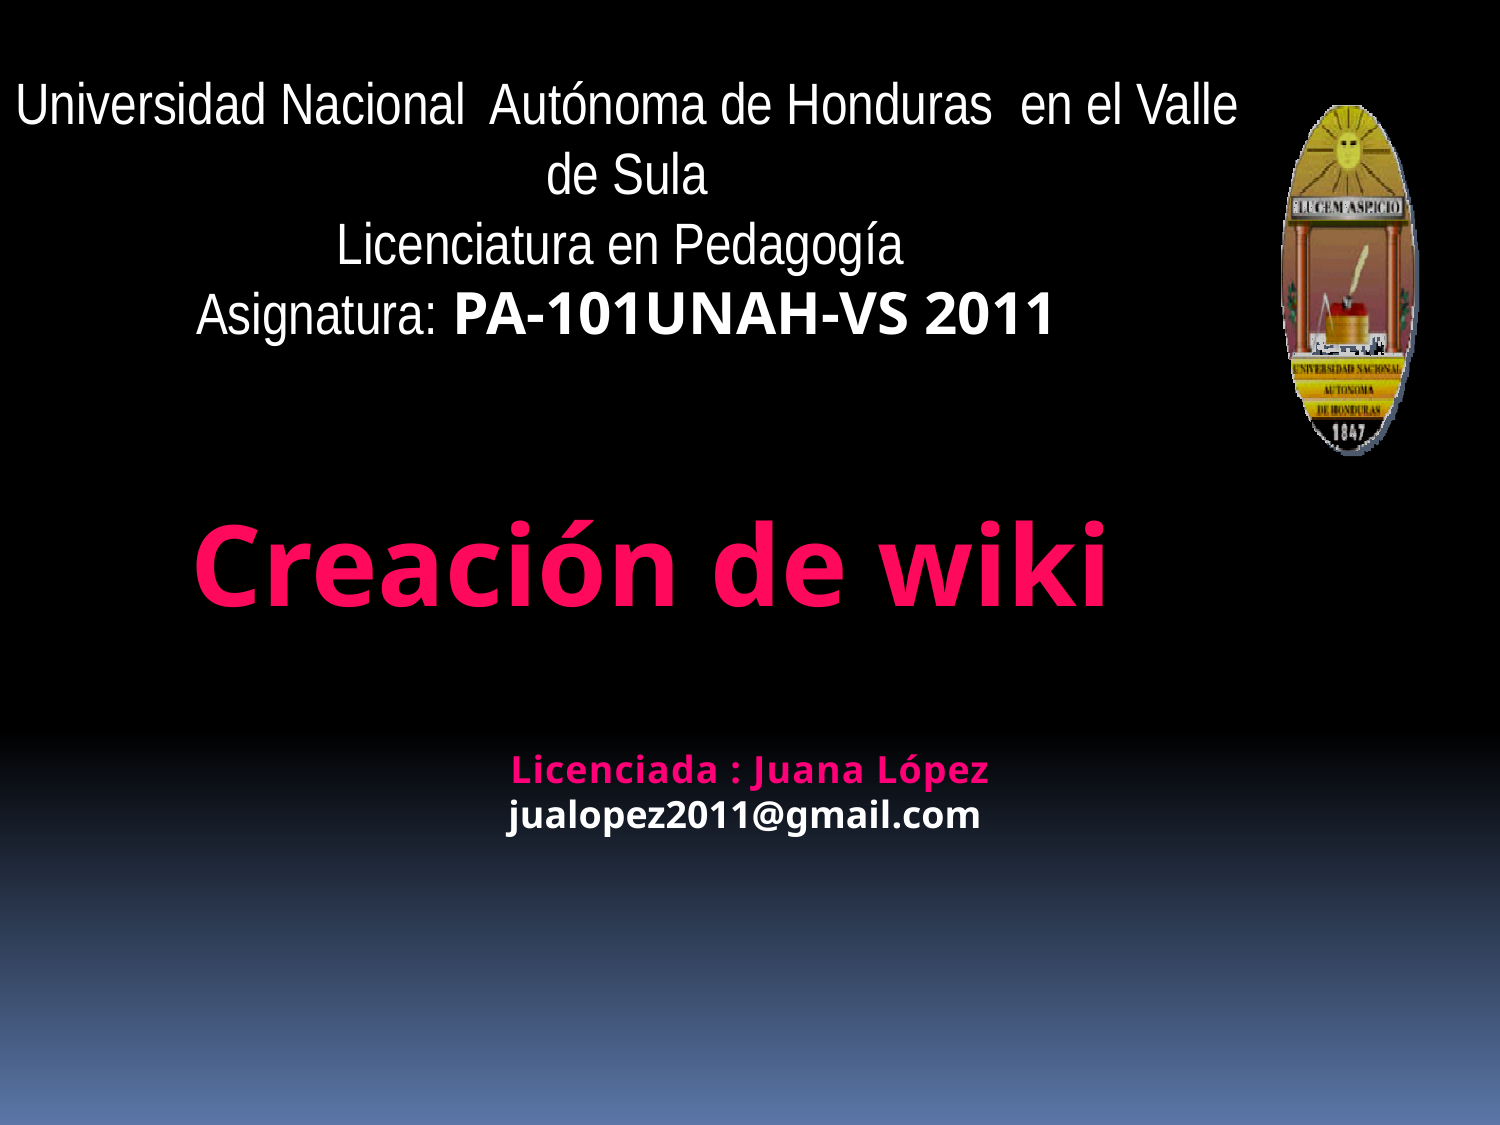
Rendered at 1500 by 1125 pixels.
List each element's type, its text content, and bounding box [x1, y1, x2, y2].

text_box Licenciada : Juana López jualopez2011@gmail.com [374, 738, 1125, 843]
text_box Universidad Nacional Autónoma de Honduras en el Valle de Sula Licenciatura en Pedagogía Asignatura: PA-101UNAH-VS 2011 [0, 58, 1254, 354]
text_box Creación de wiki [175, 486, 1157, 637]
picture [1253, 77, 1436, 466]
